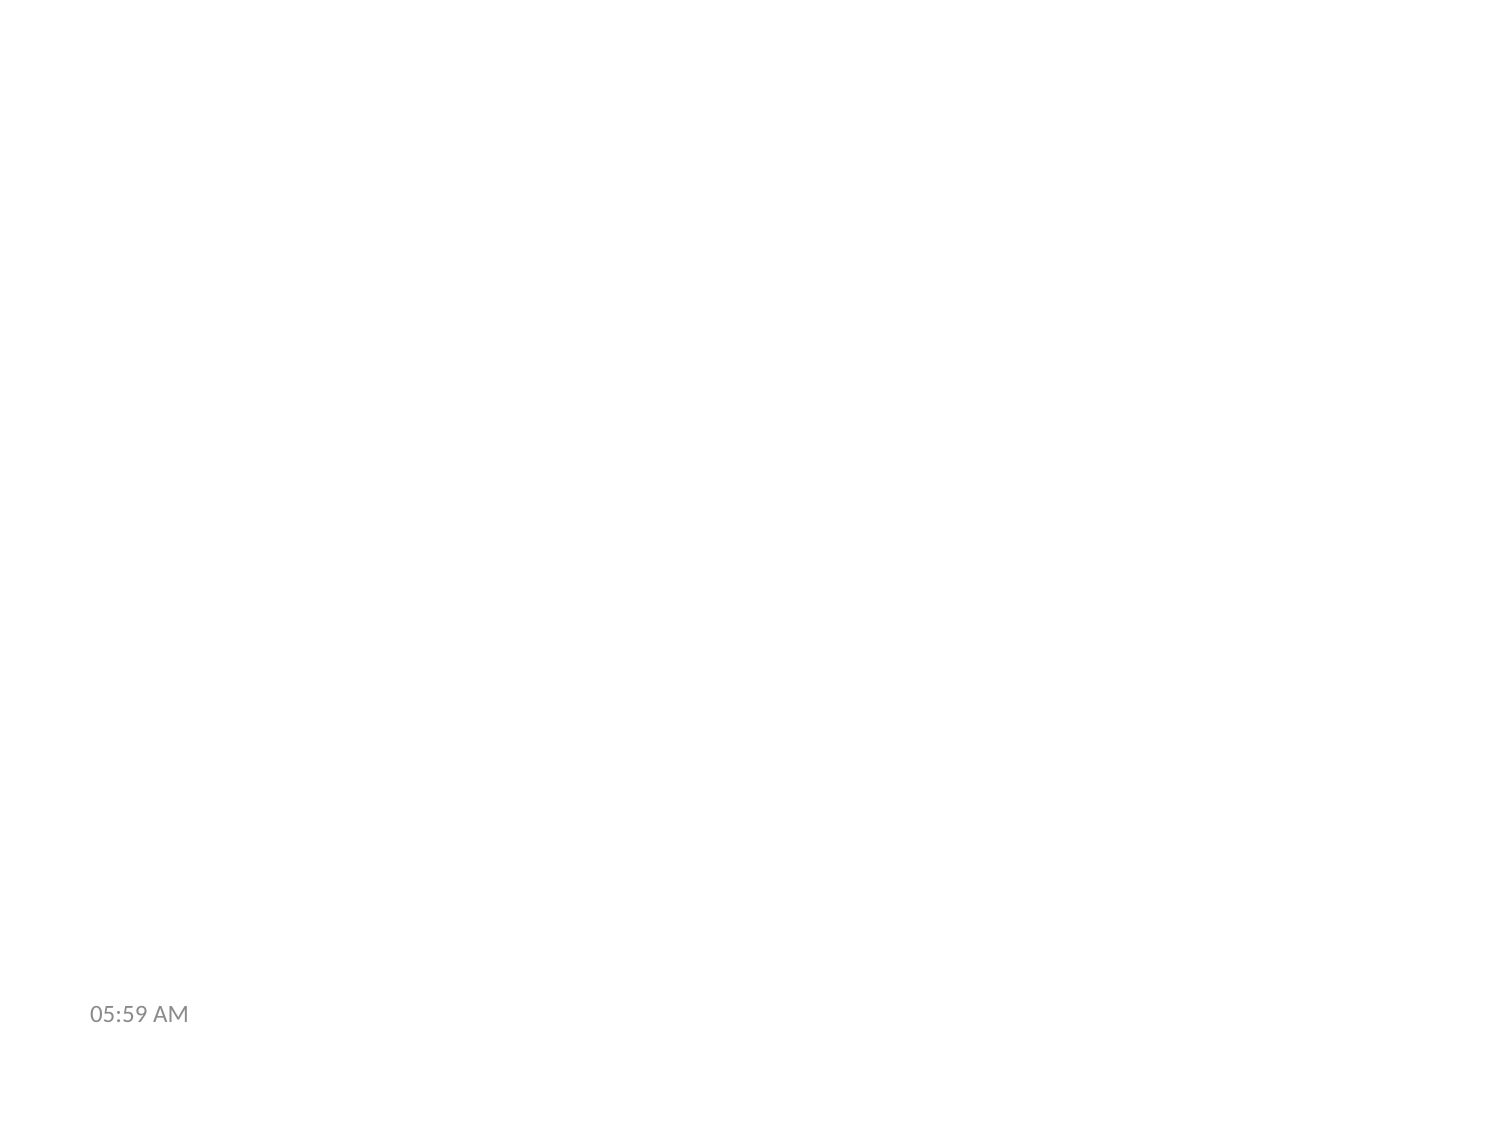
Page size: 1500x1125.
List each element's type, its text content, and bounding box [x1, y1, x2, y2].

text_box 3:35 PM [75, 982, 425, 1043]
